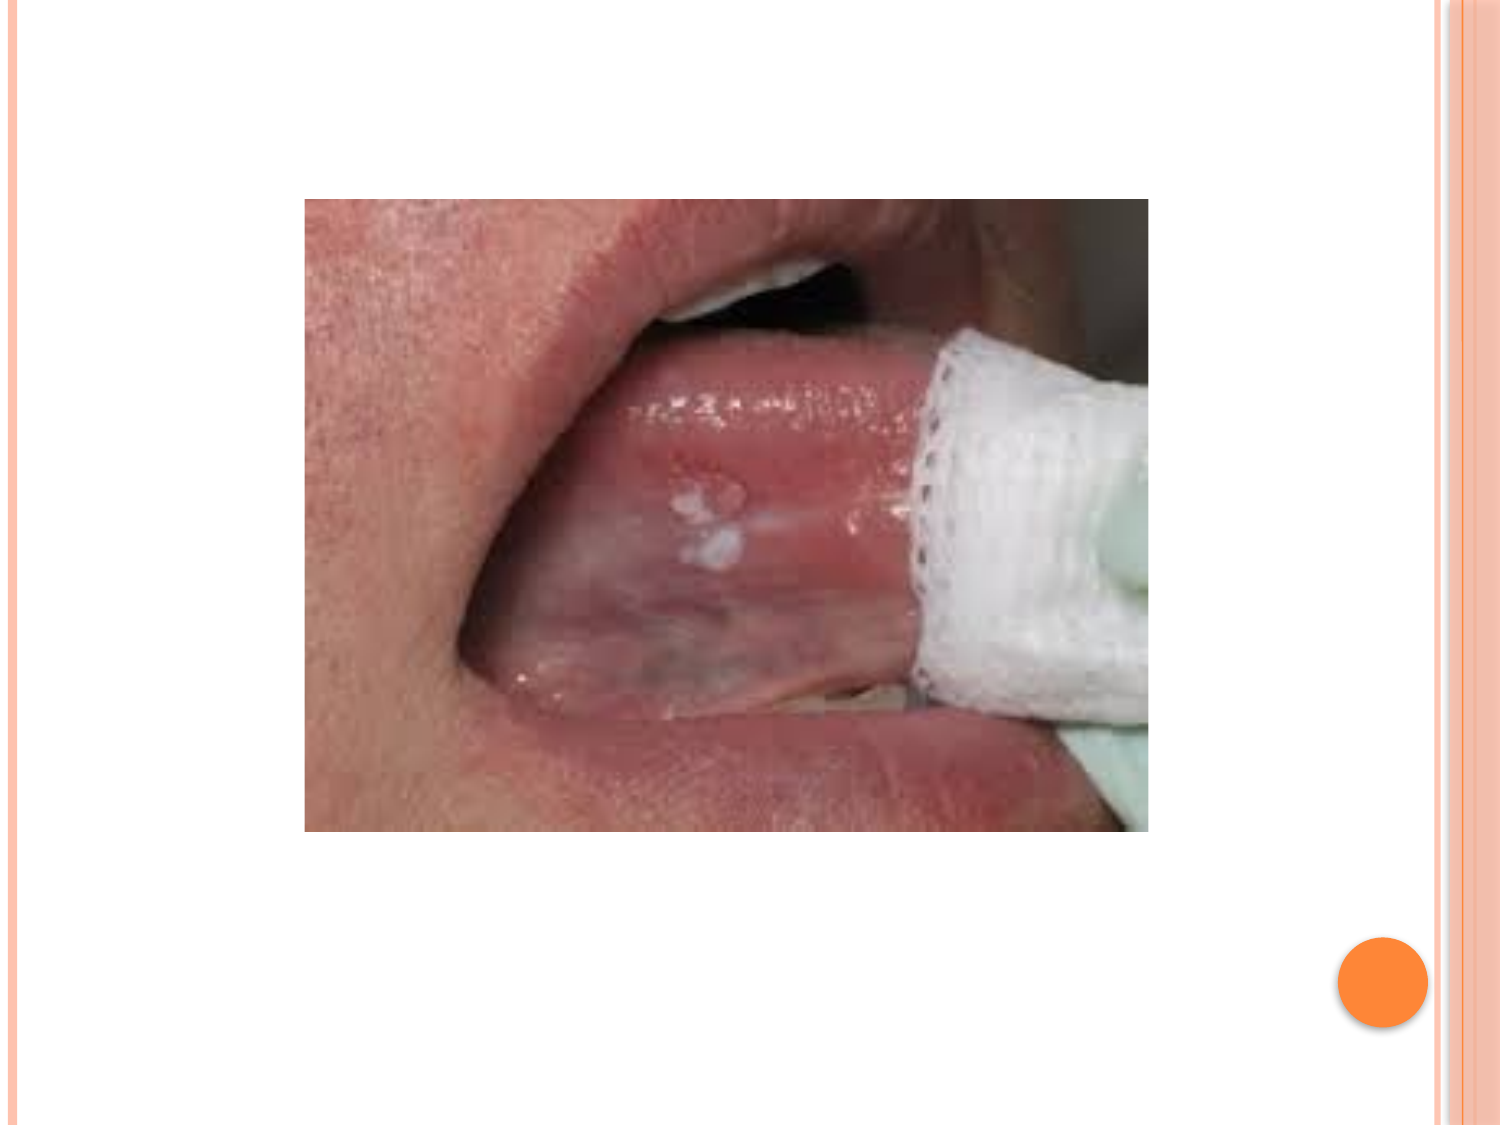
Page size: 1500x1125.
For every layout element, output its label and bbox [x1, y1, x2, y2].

list [304, 198, 1149, 833]
